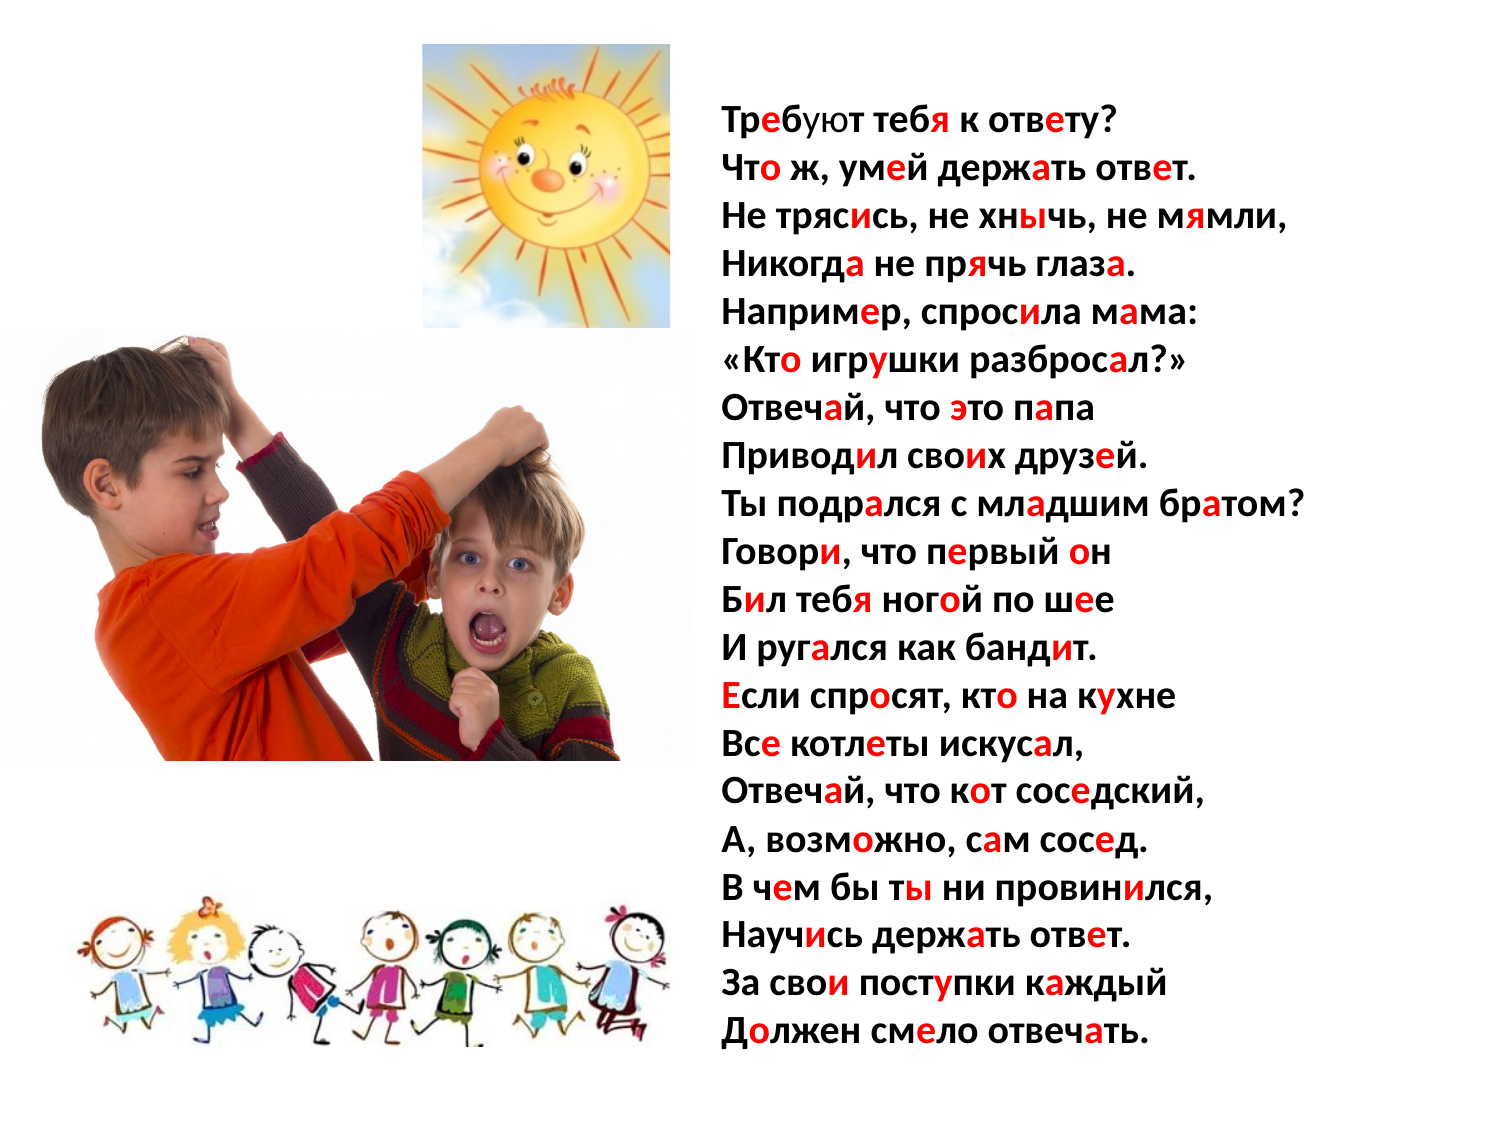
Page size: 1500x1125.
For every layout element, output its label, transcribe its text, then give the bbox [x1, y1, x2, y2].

picture [0, 327, 692, 761]
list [422, 44, 671, 326]
picture [70, 890, 671, 1048]
list Требуют тебя к ответу? Что ж, умей держать ответ. Не трясись, не хнычь, не мямли, Никогда не прячь глаза. Например, спросила мама: «Кто игрушки разбросал?» Отвечай, что это папа Приводил своих друзей. Ты подрался с младшим братом? Говори, что первый он Бил тебя ногой по шее И ругался как бандит. Если спросят, кто на кухне Все котлеты искусал, Отвечай, что кот соседский, А, возможно, сам сосед. В чем бы ты ни провинился, Научись держать ответ. За свои поступки каждый Должен смело отвечать. [661, 46, 1500, 1069]
